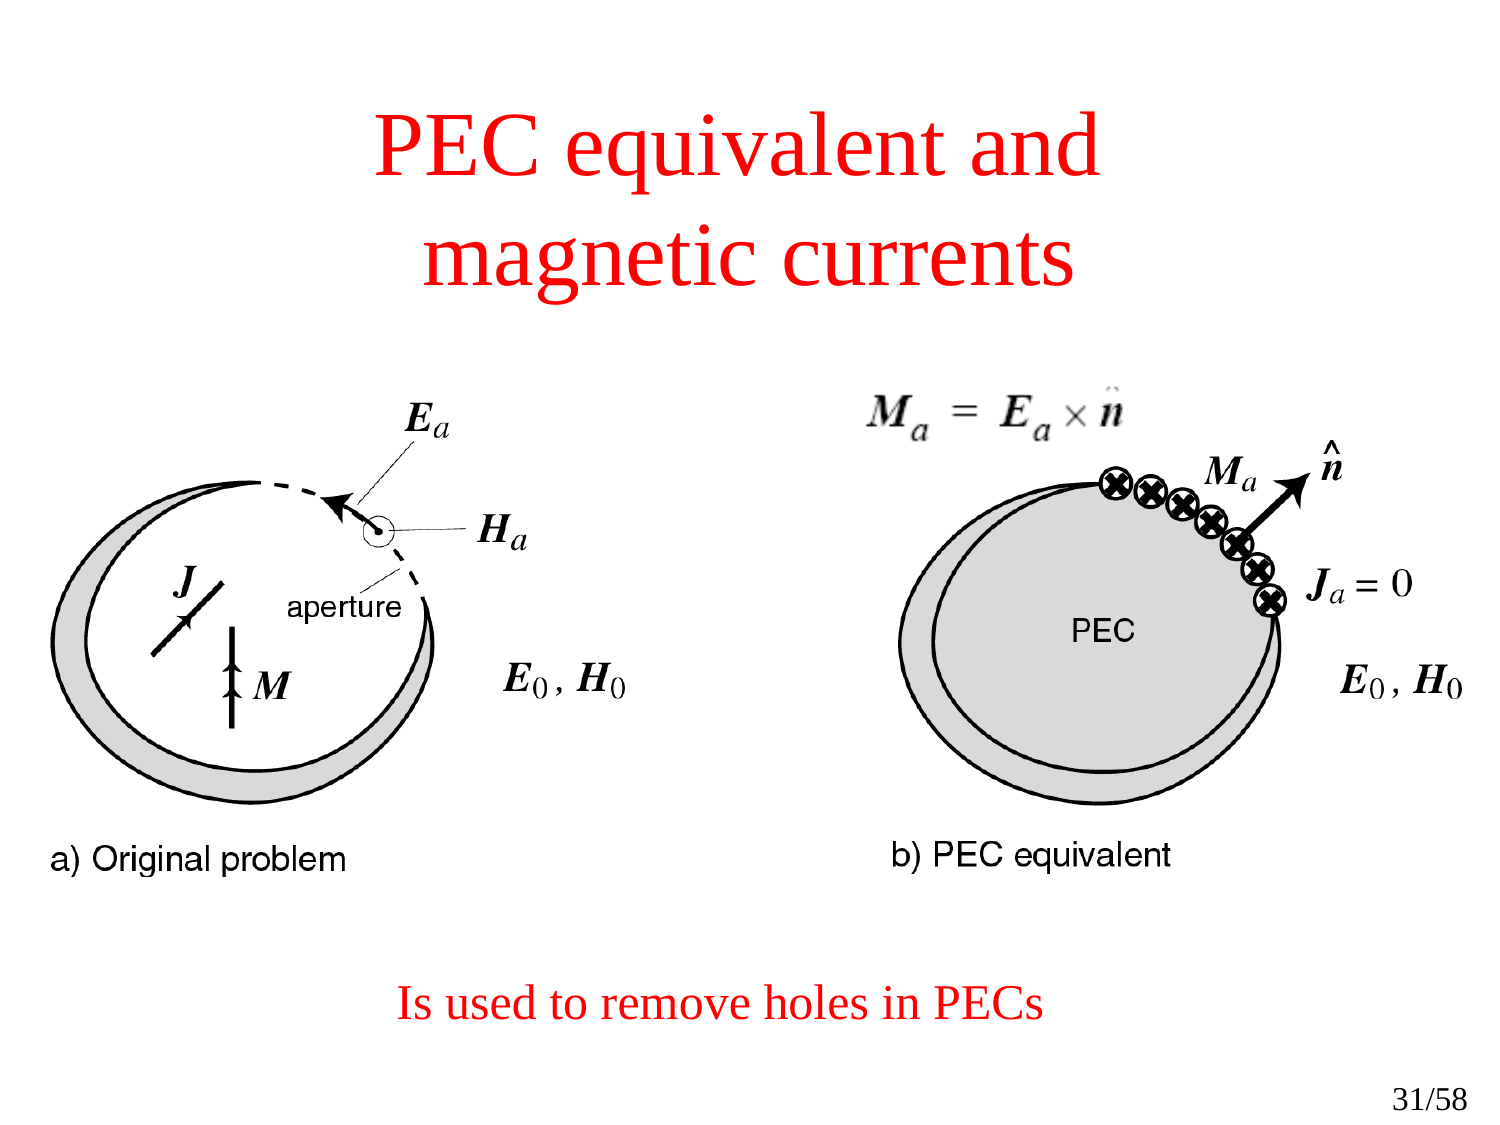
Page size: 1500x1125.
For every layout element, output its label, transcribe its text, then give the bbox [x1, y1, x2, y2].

picture [49, 362, 1463, 877]
title PEC equivalent and magnetic currents [112, 99, 1388, 288]
text_box Is used to remove holes in PECs [381, 962, 1060, 1038]
